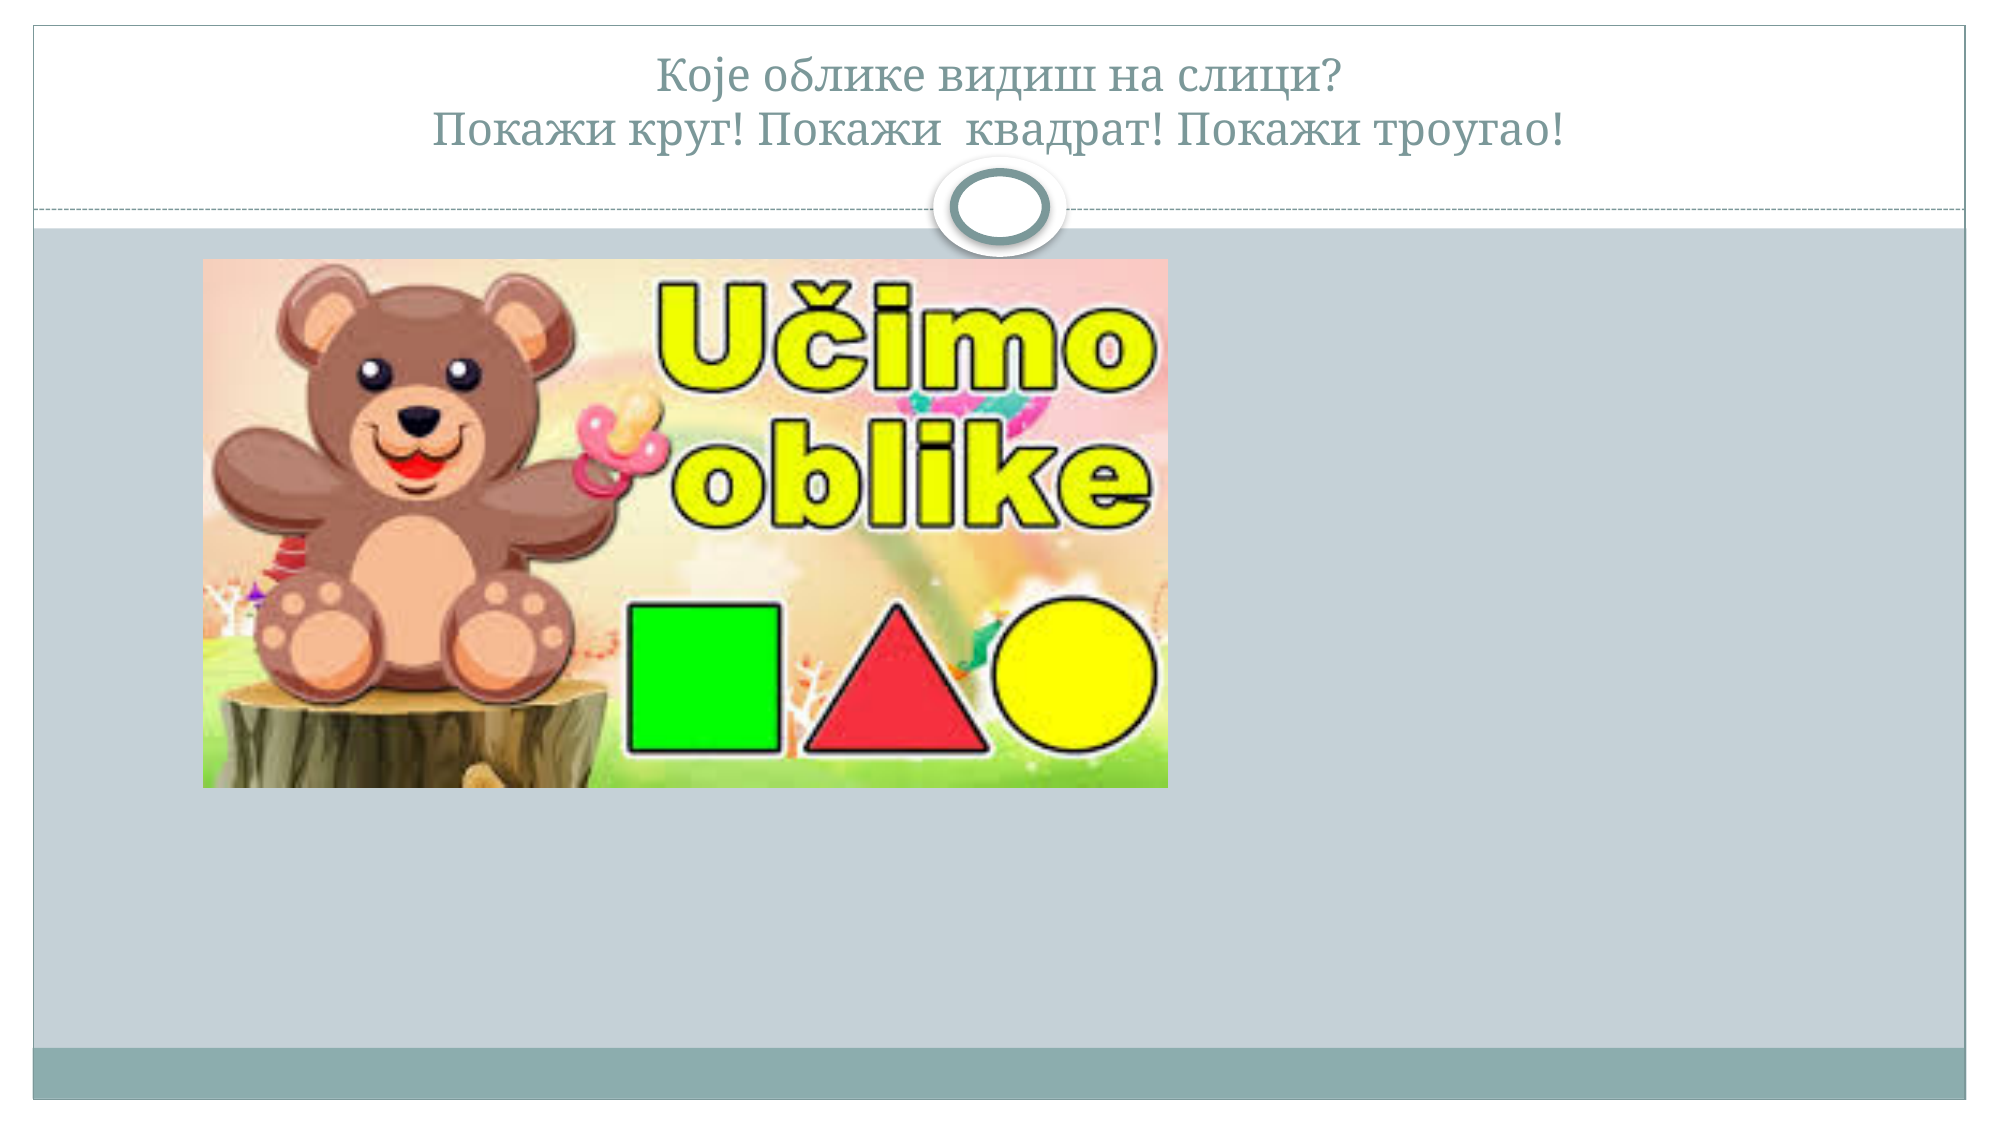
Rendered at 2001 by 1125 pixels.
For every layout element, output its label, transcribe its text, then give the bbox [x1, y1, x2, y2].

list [203, 259, 1168, 788]
title Које облике видиш на слици? Покажи круг! Покажи квадрат! Покажи троугао! [66, 37, 1933, 162]
